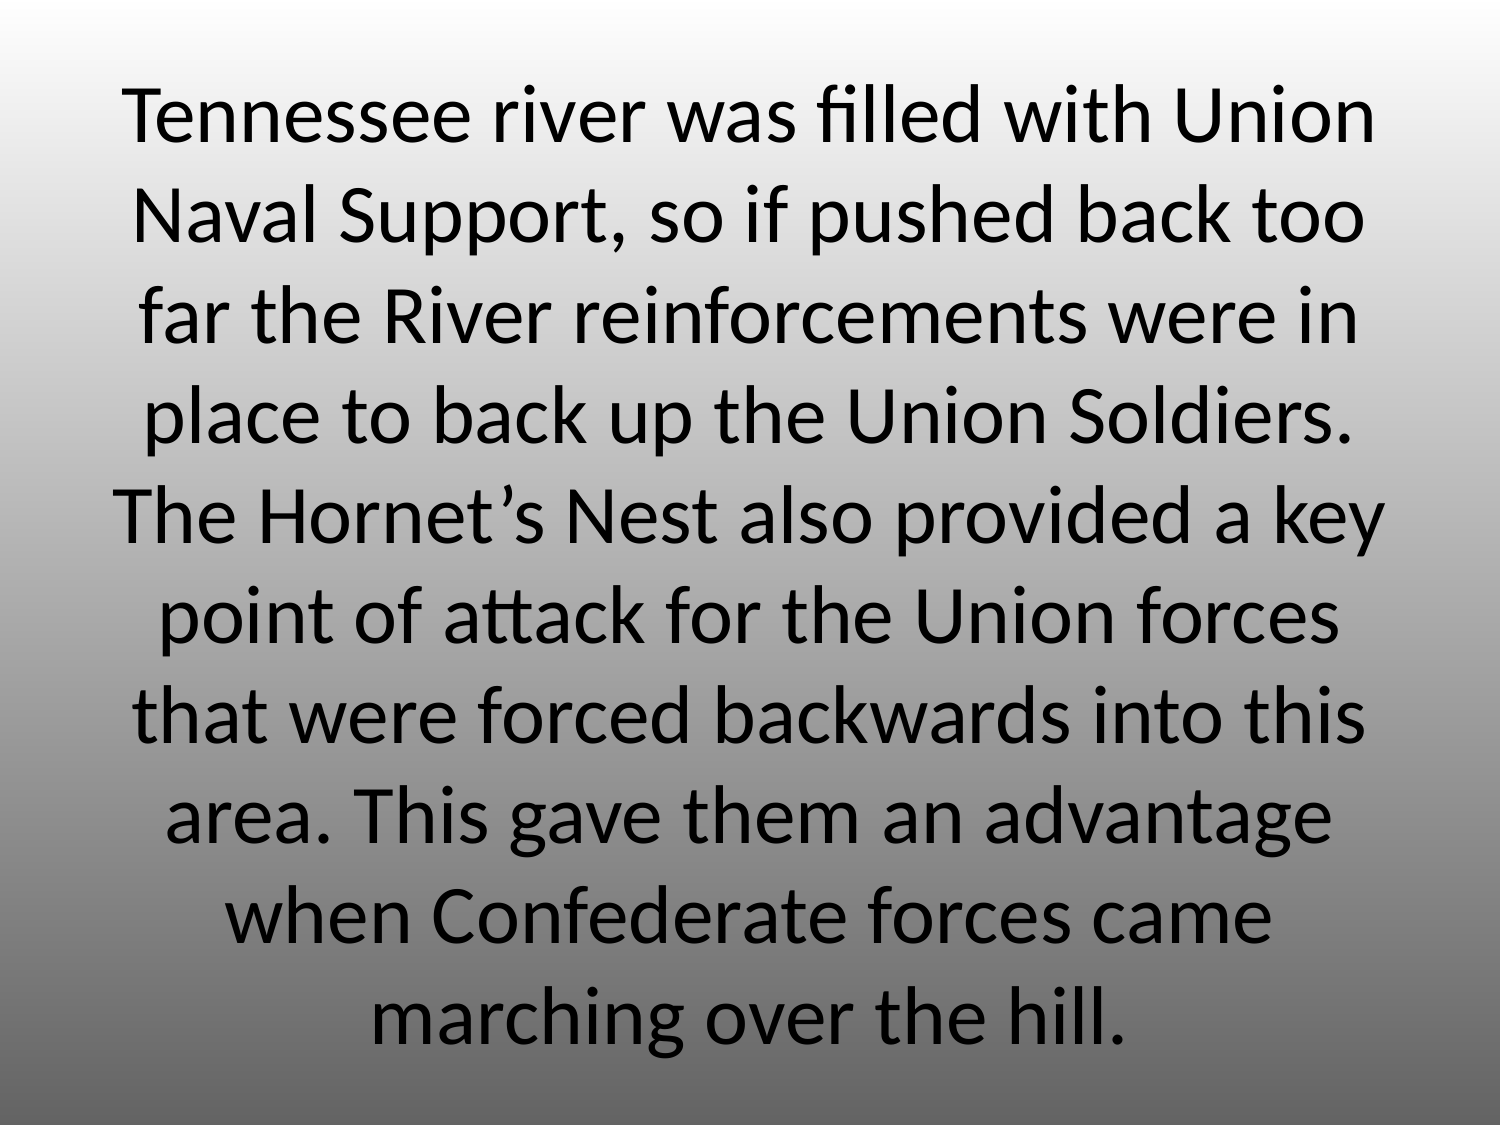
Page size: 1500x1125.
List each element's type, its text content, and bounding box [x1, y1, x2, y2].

title Tennessee river was filled with Union Naval Support, so if pushed back too far the River reinforcements were in place to back up the Union Soldiers. The Hornet’s Nest also provided a key point of attack for the Union forces that were forced backwards into this area. This gave them an advantage when Confederate forces came marching over the hill. [75, 45, 1425, 1075]
